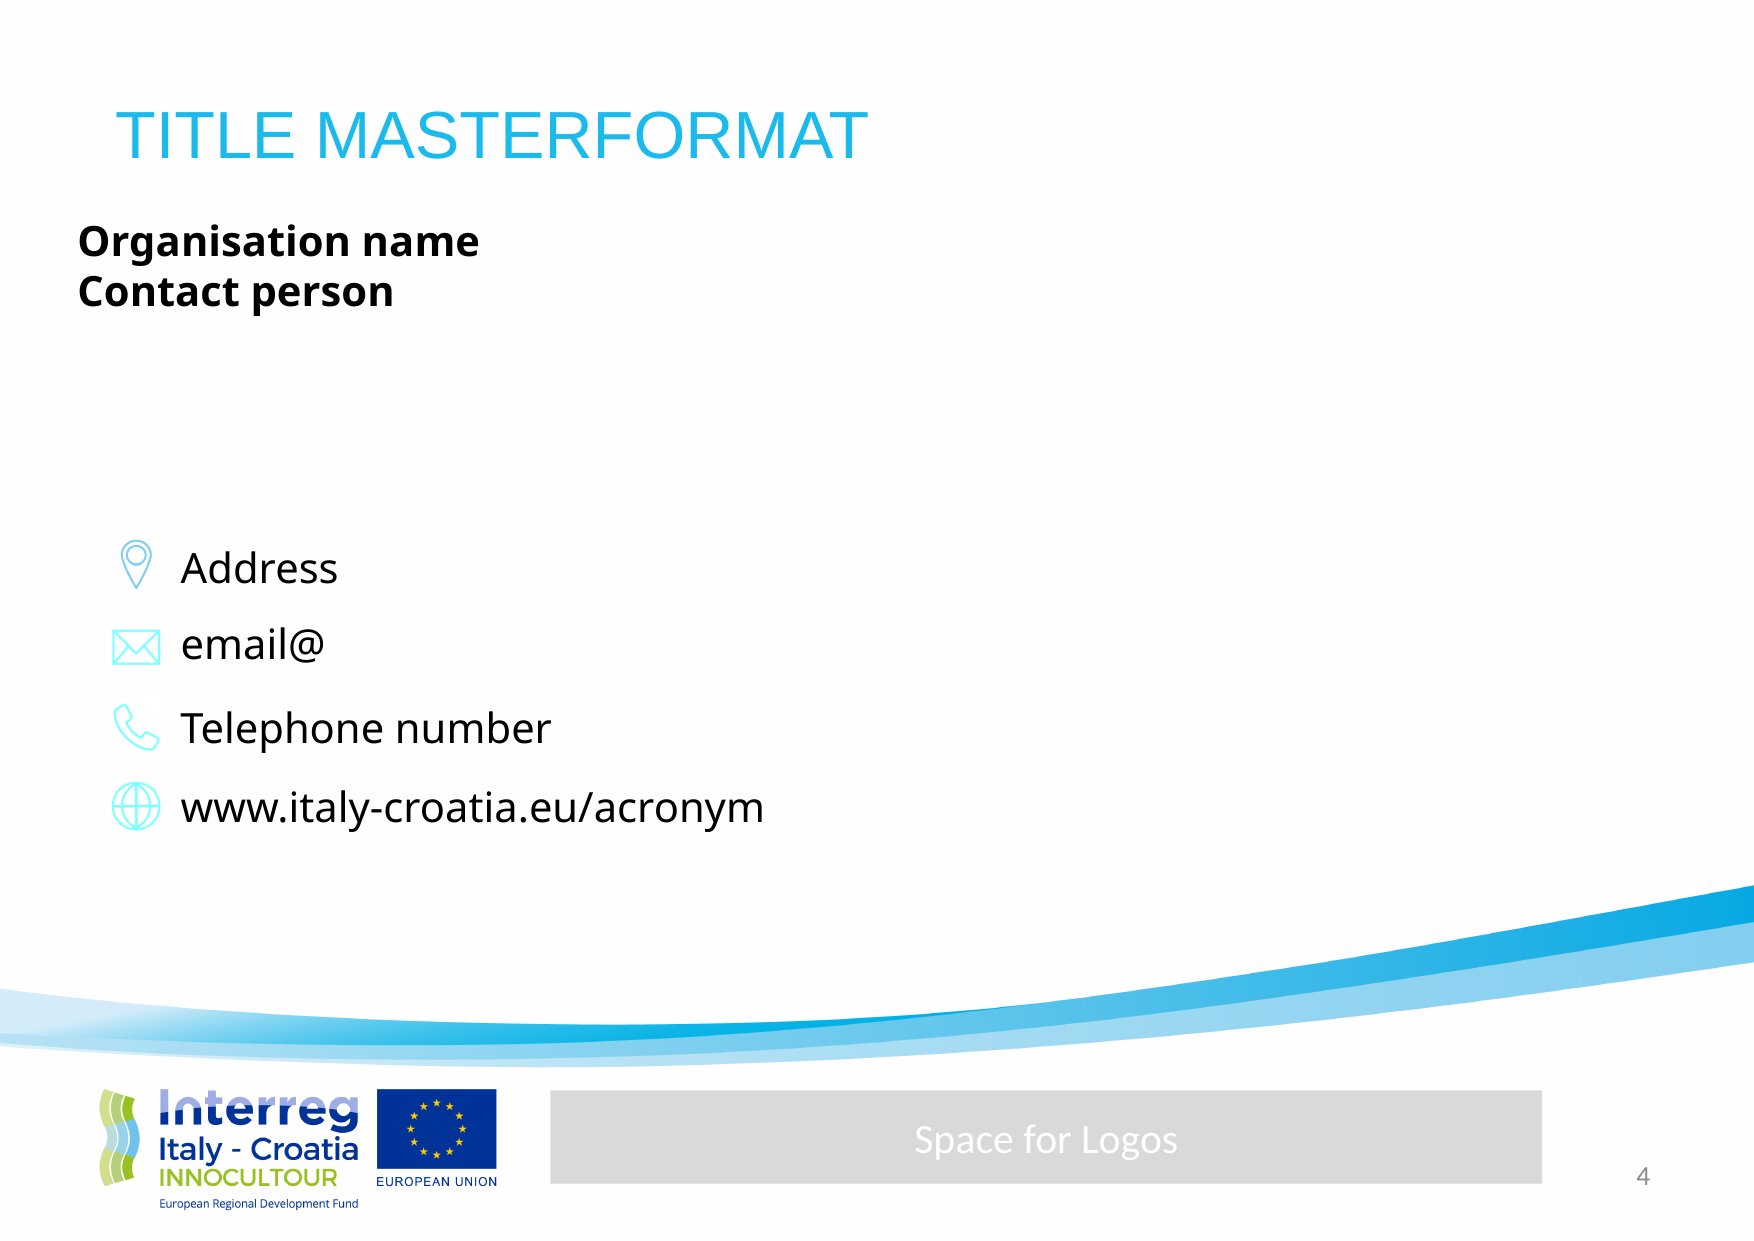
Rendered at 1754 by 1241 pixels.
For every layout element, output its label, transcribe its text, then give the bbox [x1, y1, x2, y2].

text_box Telephone number [165, 694, 1194, 760]
text_box Space for Logos [549, 1089, 1543, 1185]
text_box www.italy-croatia.eu/acronym [165, 772, 1194, 838]
picture [0, 0, 1754, 1241]
slide_number 4 [1607, 1141, 1666, 1208]
text_box Organisation name Contact person [62, 206, 496, 322]
text_box Address [165, 534, 1194, 600]
text_box TITLE MASTERFORMAT [97, 83, 1656, 181]
text_box email@ [165, 610, 1194, 676]
